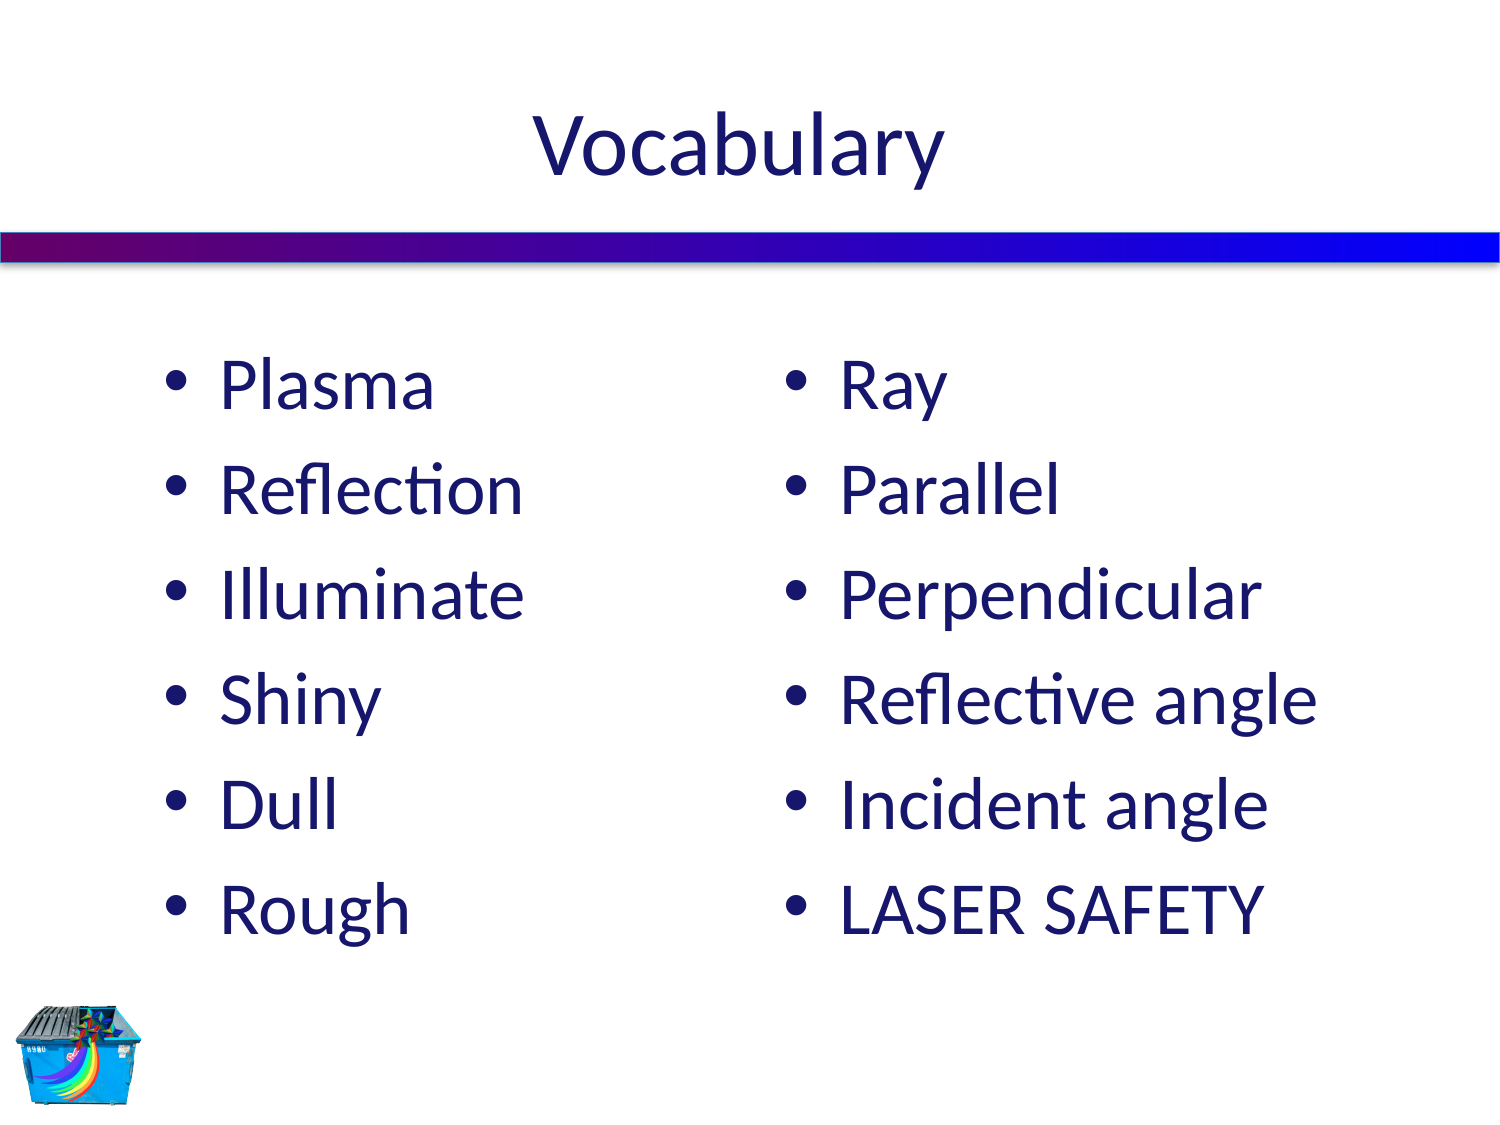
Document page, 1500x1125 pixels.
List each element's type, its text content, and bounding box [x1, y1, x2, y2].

title Vocabulary [75, 45, 1425, 233]
list Plasma Reflection Illuminate Shiny Dull Rough Ray Parallel Perpendicular Reflective angle Incident angle LASER SAFETY [148, 326, 1419, 980]
picture [14, 1004, 143, 1107]
